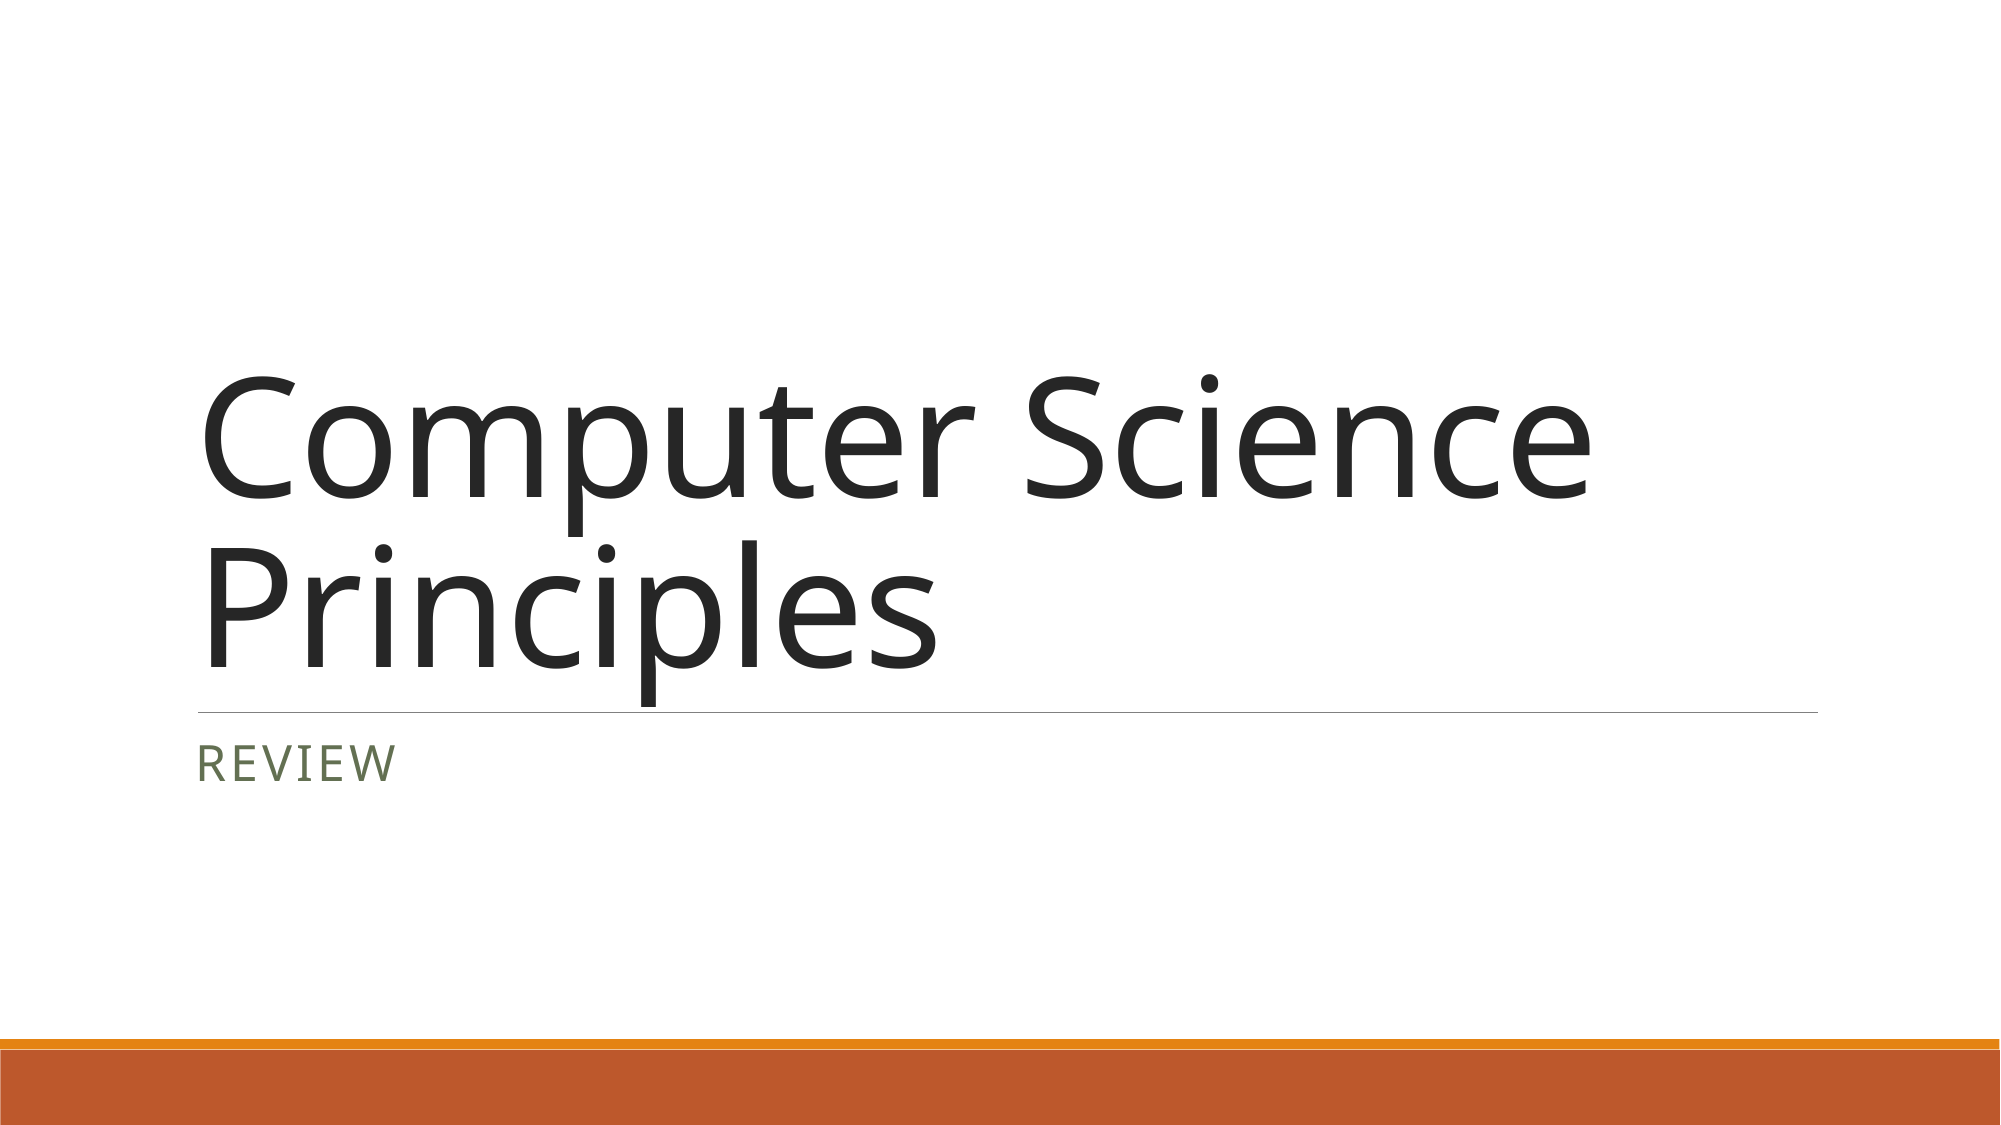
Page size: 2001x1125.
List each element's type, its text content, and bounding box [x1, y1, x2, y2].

subtitle Review [180, 730, 1831, 919]
title Computer Science Principles [180, 124, 1830, 710]
